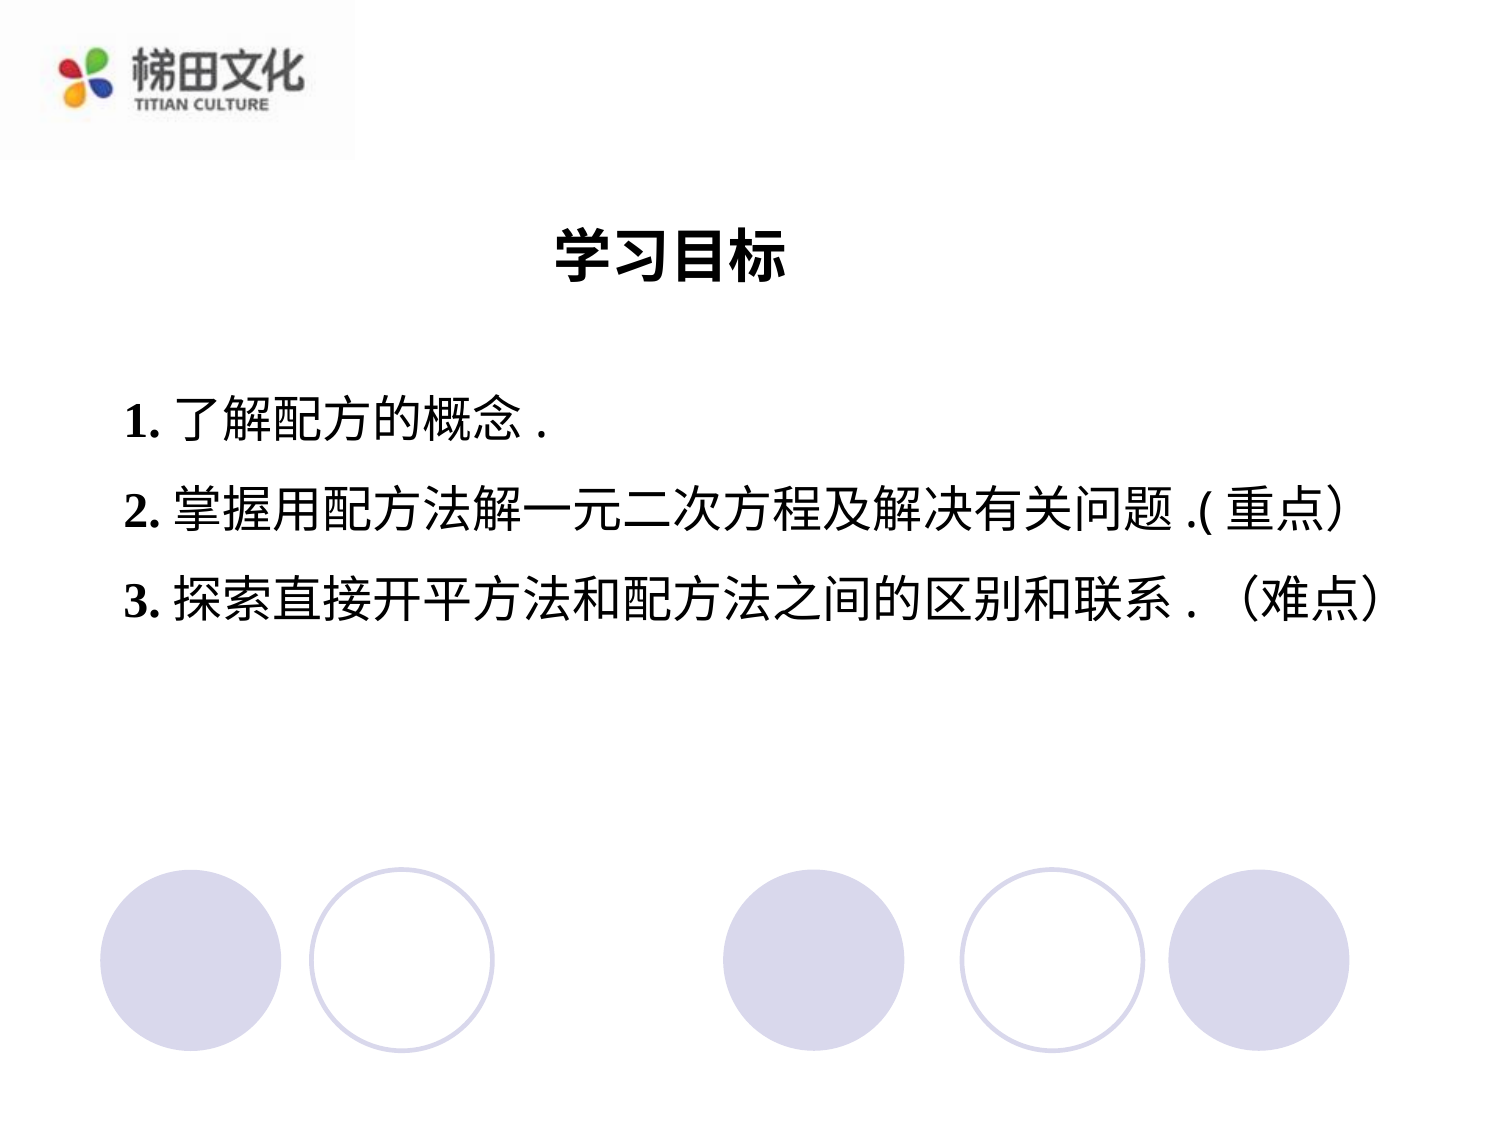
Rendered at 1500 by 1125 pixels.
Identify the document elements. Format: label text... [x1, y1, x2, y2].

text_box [411, 199, 856, 304]
text_box 1.了解配方的概念. 2.掌握用配方法解一元二次方程及解决有关问题.(重点） 3.探索直接开平方法和配方法之间的区别和联系.（难点） [64, 349, 1453, 635]
picture [0, 0, 355, 160]
